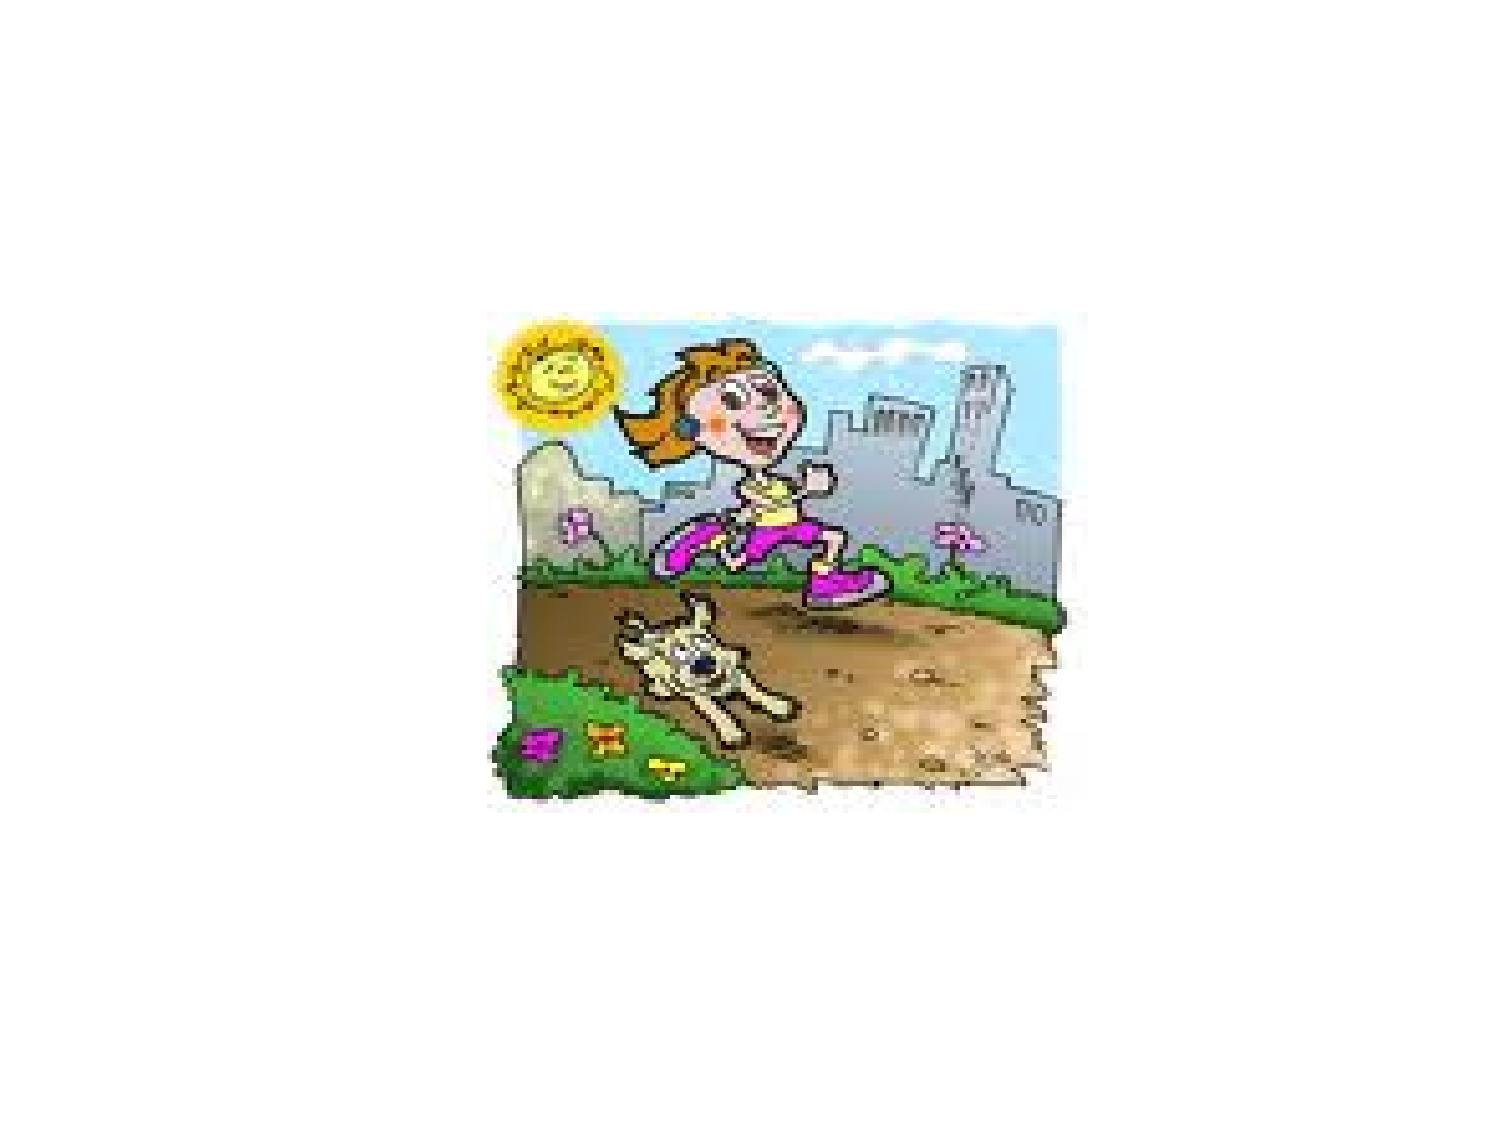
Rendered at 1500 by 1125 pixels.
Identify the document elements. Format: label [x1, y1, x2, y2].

list [487, 312, 1088, 813]
